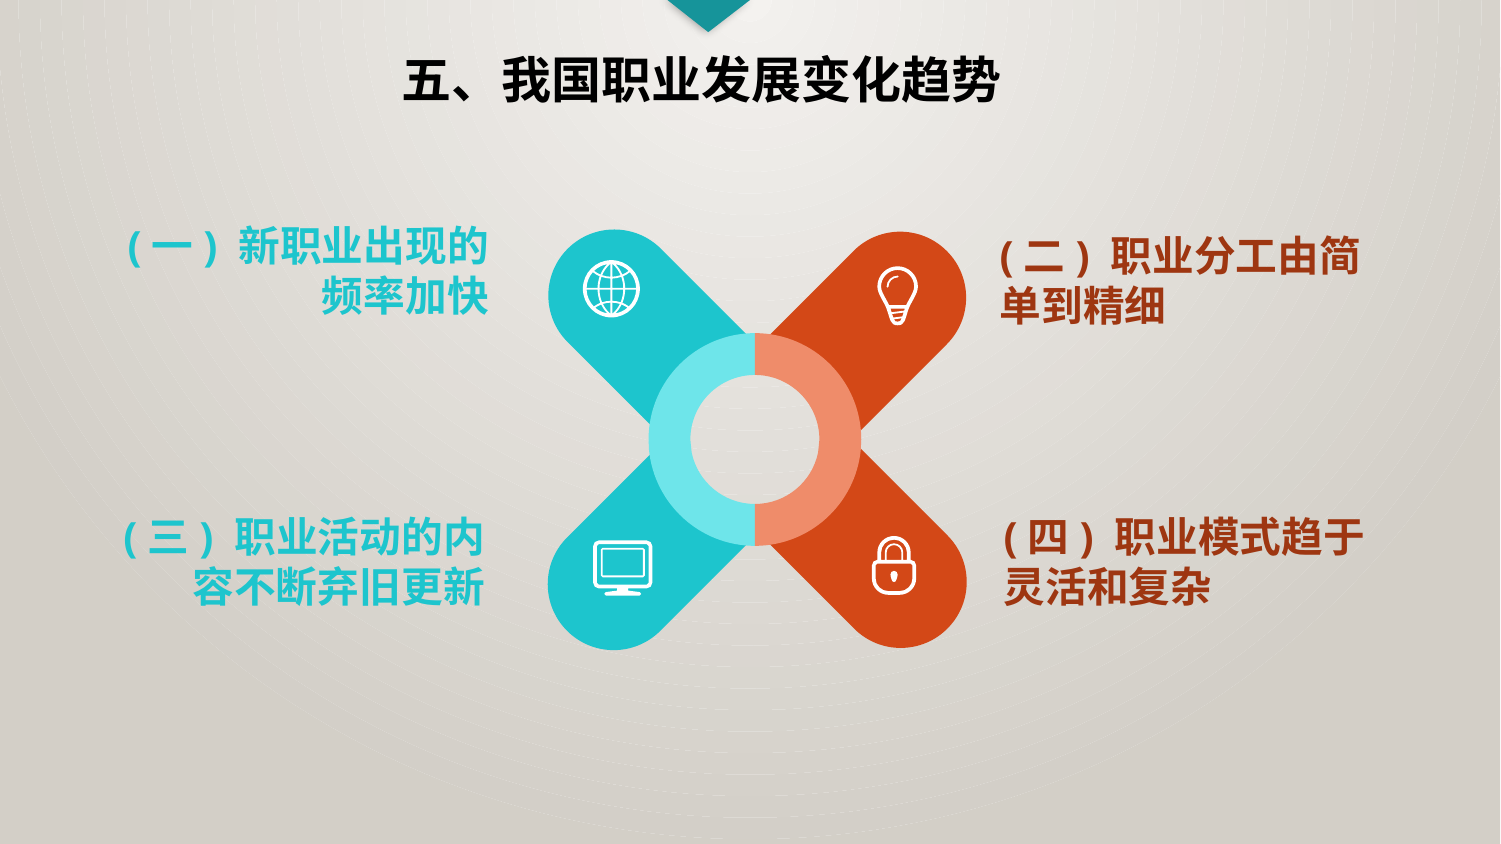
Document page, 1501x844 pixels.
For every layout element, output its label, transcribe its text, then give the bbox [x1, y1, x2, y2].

text_box [754, 443, 862, 546]
text_box (二) 职业分工由简单到精细 [984, 222, 1388, 338]
text_box (四) 职业模式趋于灵活和复杂 [988, 503, 1398, 619]
text_box (三) 职业活动的内容不断弃旧更新 [105, 503, 500, 619]
text_box [648, 443, 754, 546]
text_box [548, 229, 746, 424]
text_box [871, 535, 917, 595]
text_box 五、我国职业发展变化趋势 [386, 41, 1031, 116]
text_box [593, 540, 653, 596]
text_box [582, 260, 640, 318]
text_box [547, 455, 746, 651]
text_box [877, 266, 918, 326]
text_box [648, 333, 754, 443]
text_box [770, 231, 967, 431]
text_box [770, 448, 967, 648]
text_box [754, 333, 862, 443]
text_box [665, 0, 752, 34]
text_box (一) 新职业出现的频率加快 [109, 212, 504, 328]
